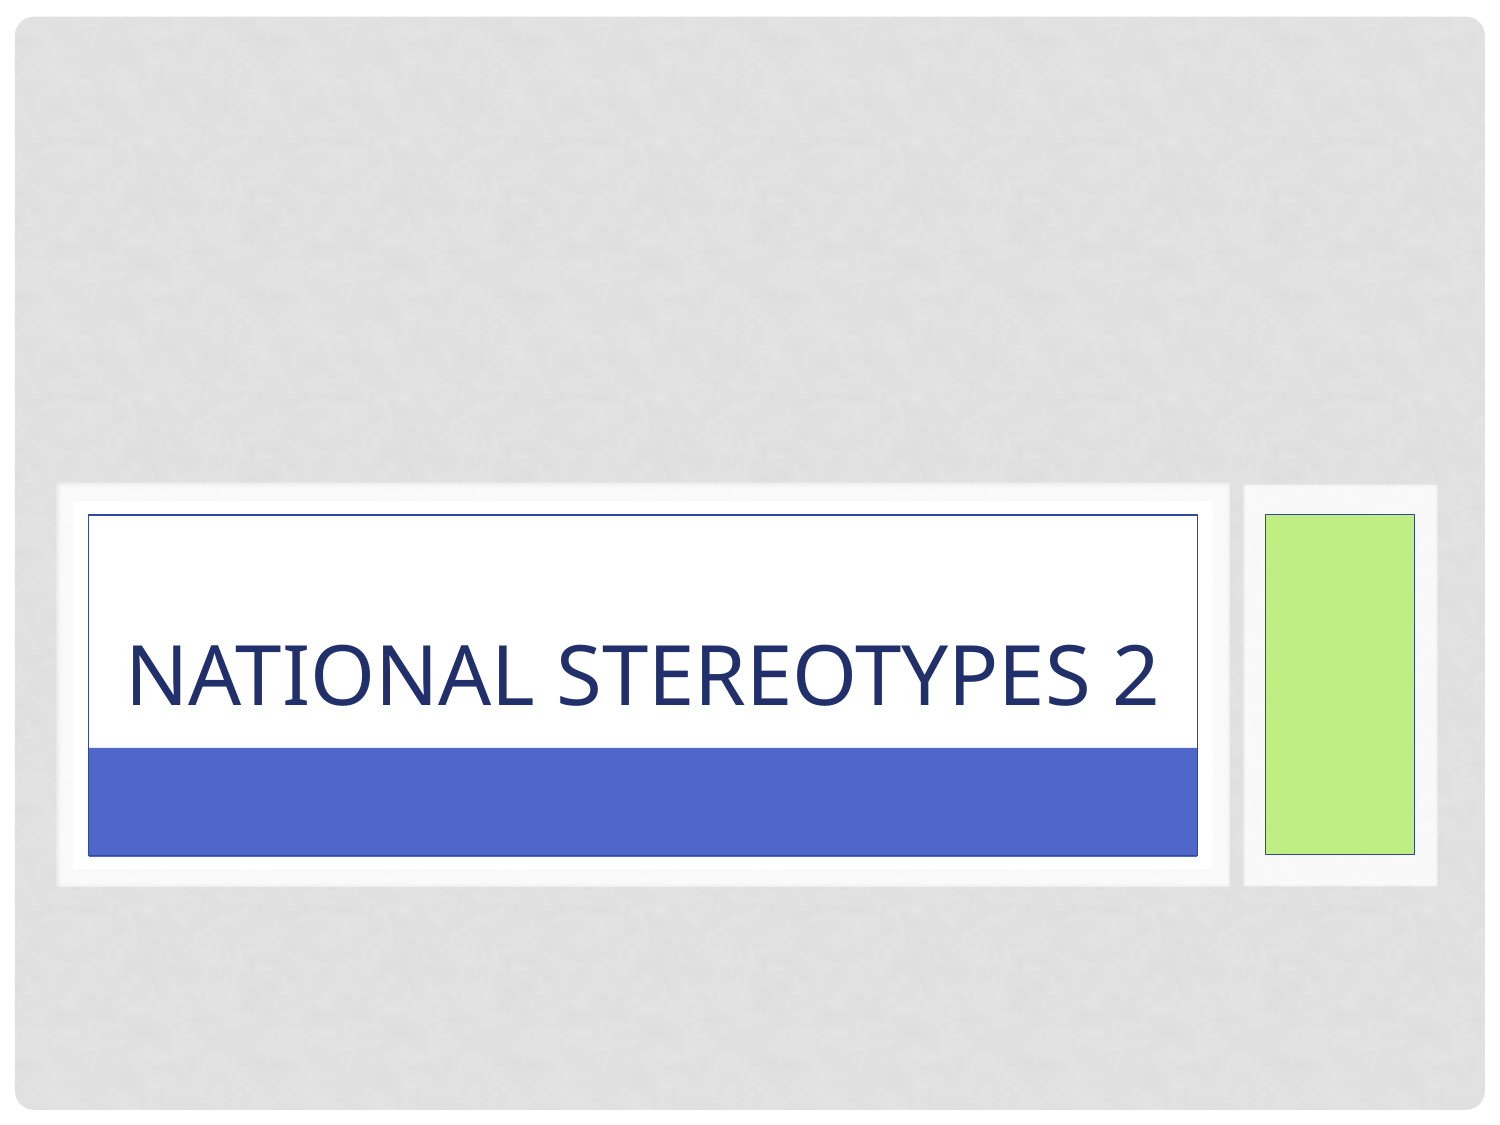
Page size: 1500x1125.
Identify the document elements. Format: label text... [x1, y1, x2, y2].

title National stereotypes 2 [99, 529, 1187, 730]
